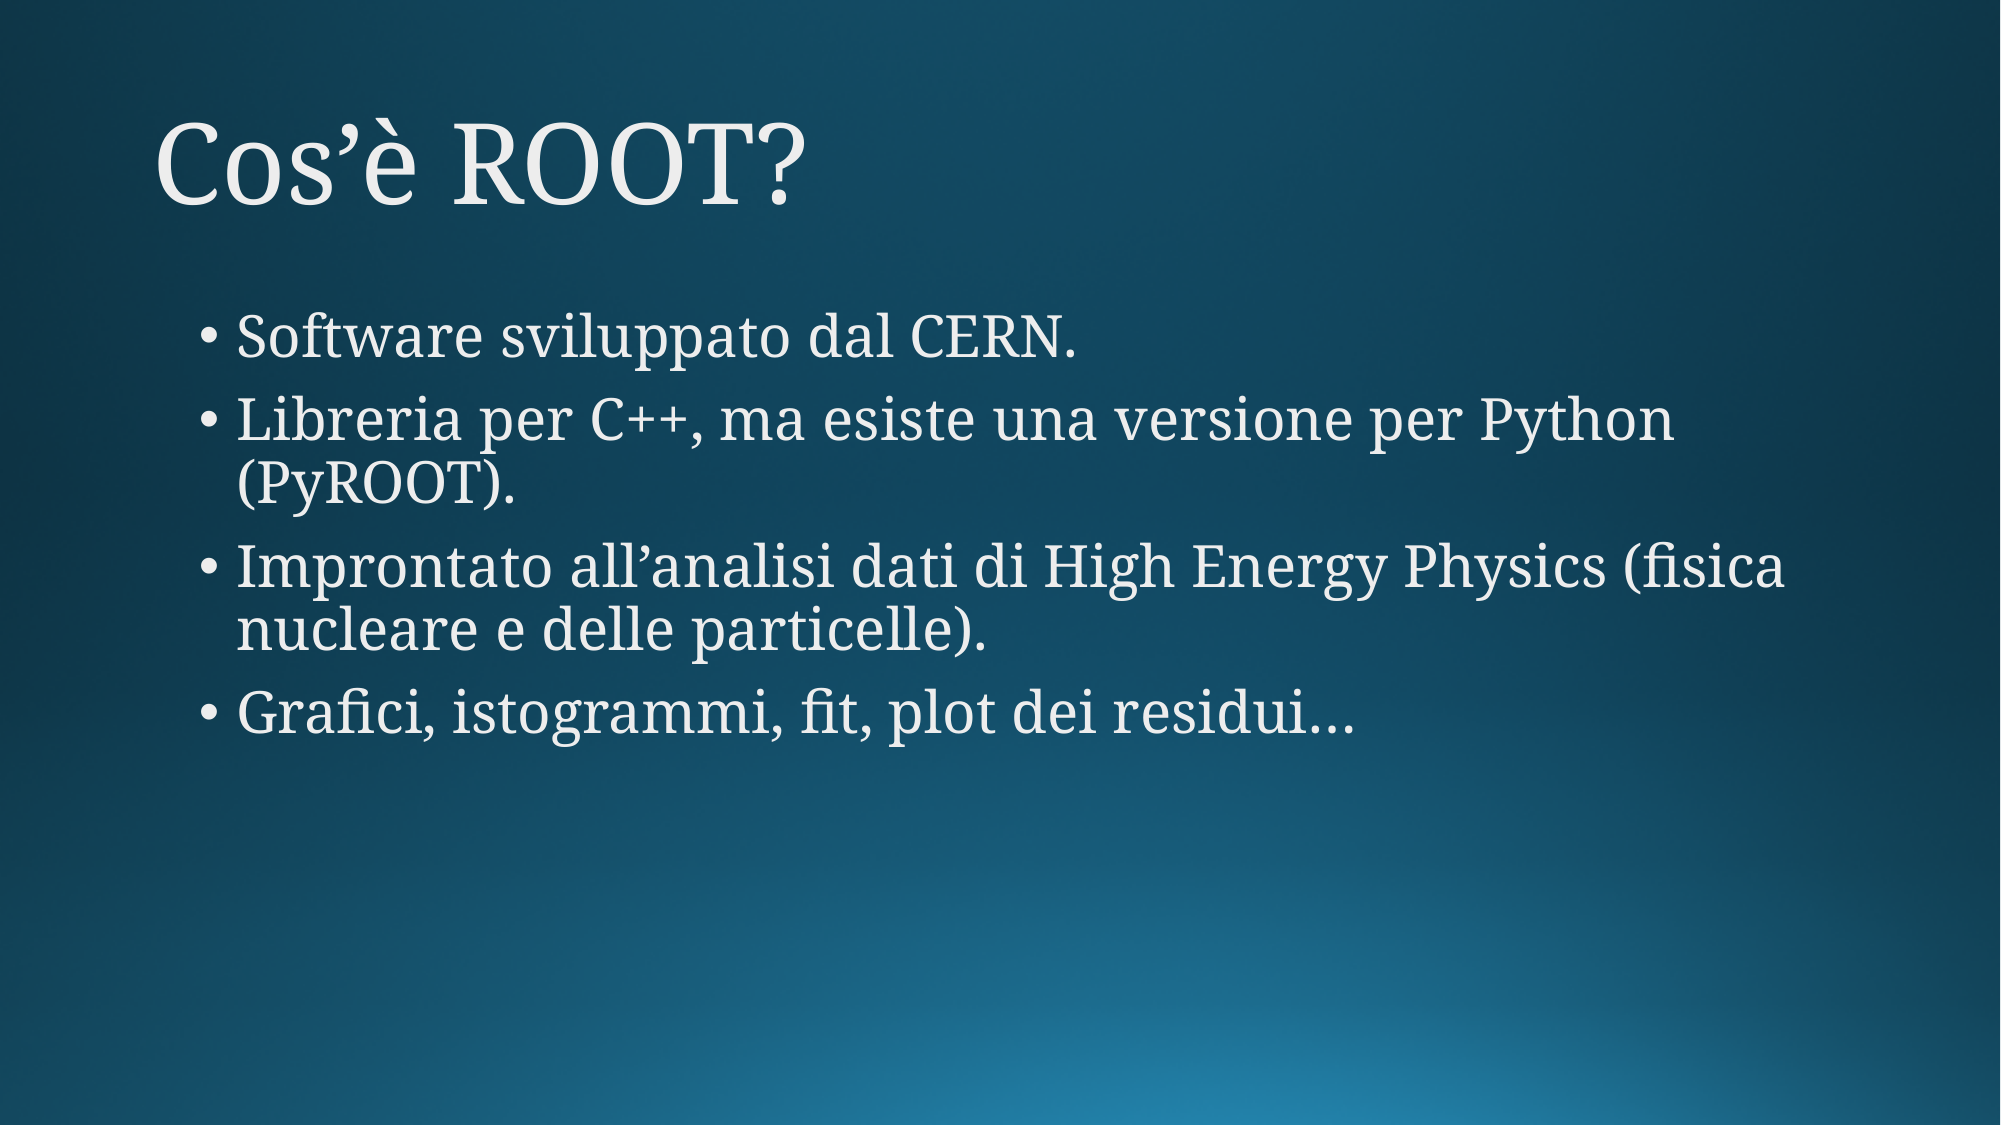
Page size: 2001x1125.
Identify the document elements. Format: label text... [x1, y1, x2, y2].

title Cos’è ROOT? [137, 59, 1863, 278]
picture [0, 0, 2001, 1125]
list Software sviluppato dal CERN. Libreria per C++, ma esiste una versione per Python (PyROOT). Improntato all’analisi dati di High Energy Physics (fisica nucleare e delle particelle). Grafici, istogrammi, fit, plot dei residui… [183, 299, 1863, 1014]
